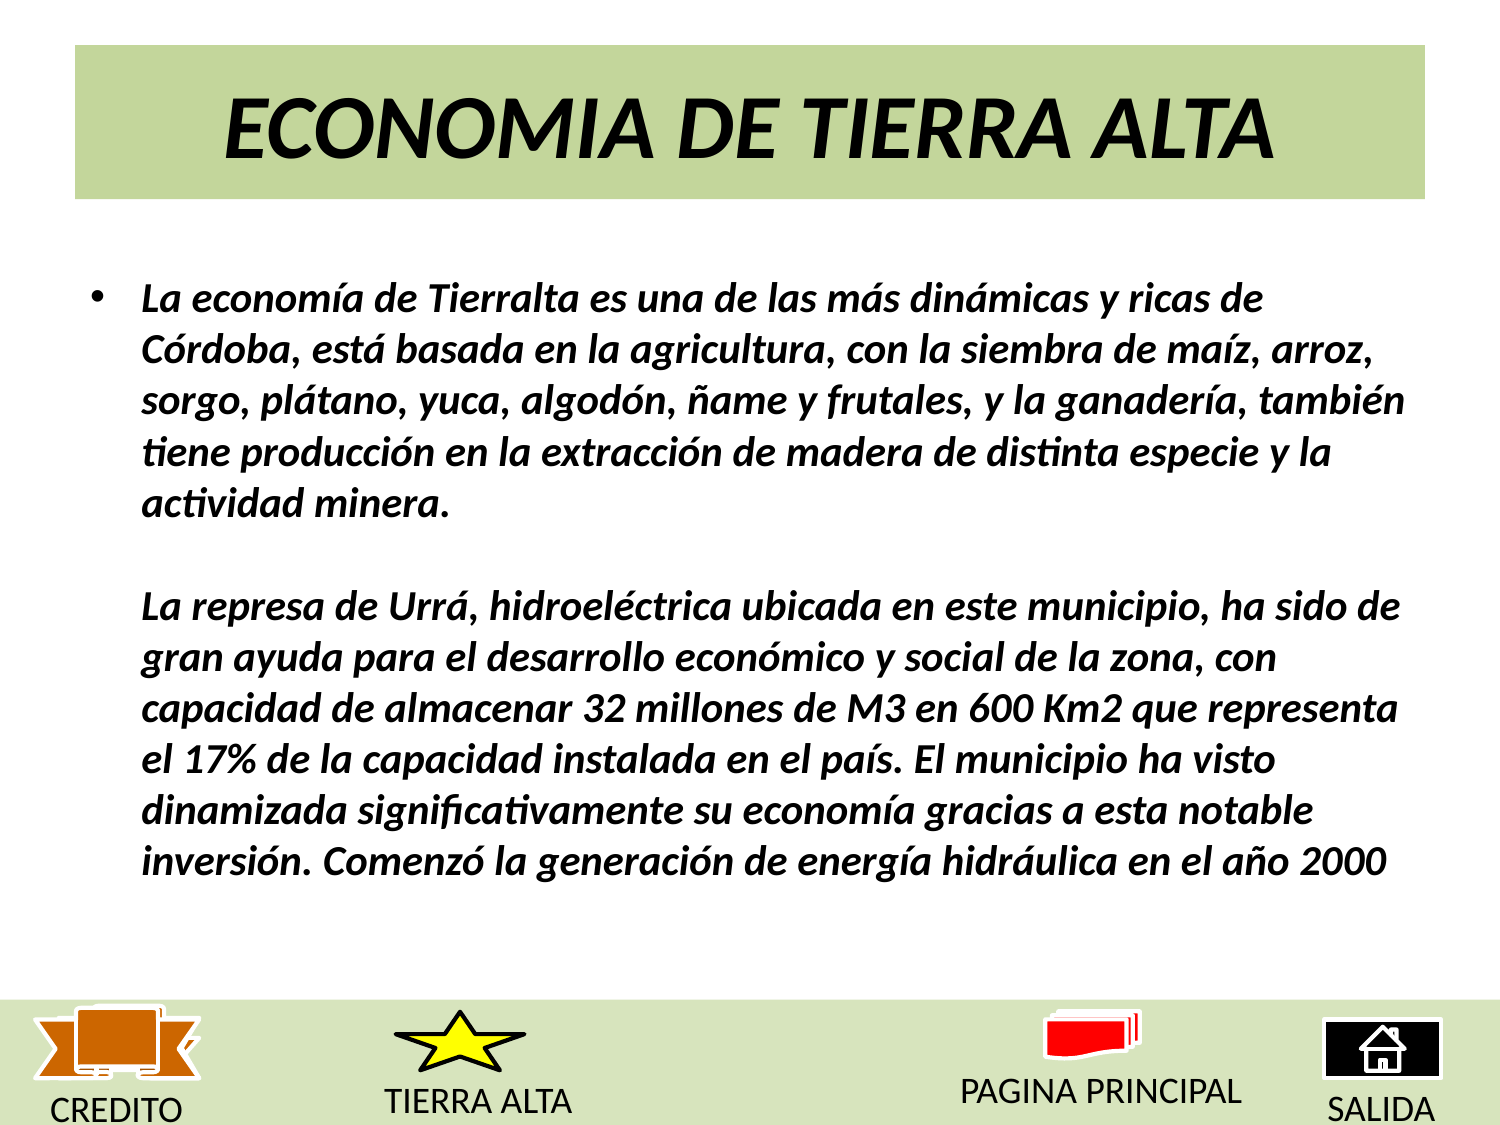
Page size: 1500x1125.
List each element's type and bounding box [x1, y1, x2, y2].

list [75, 262, 1425, 938]
text_box [0, 997, 1500, 1125]
title [75, 45, 1425, 200]
